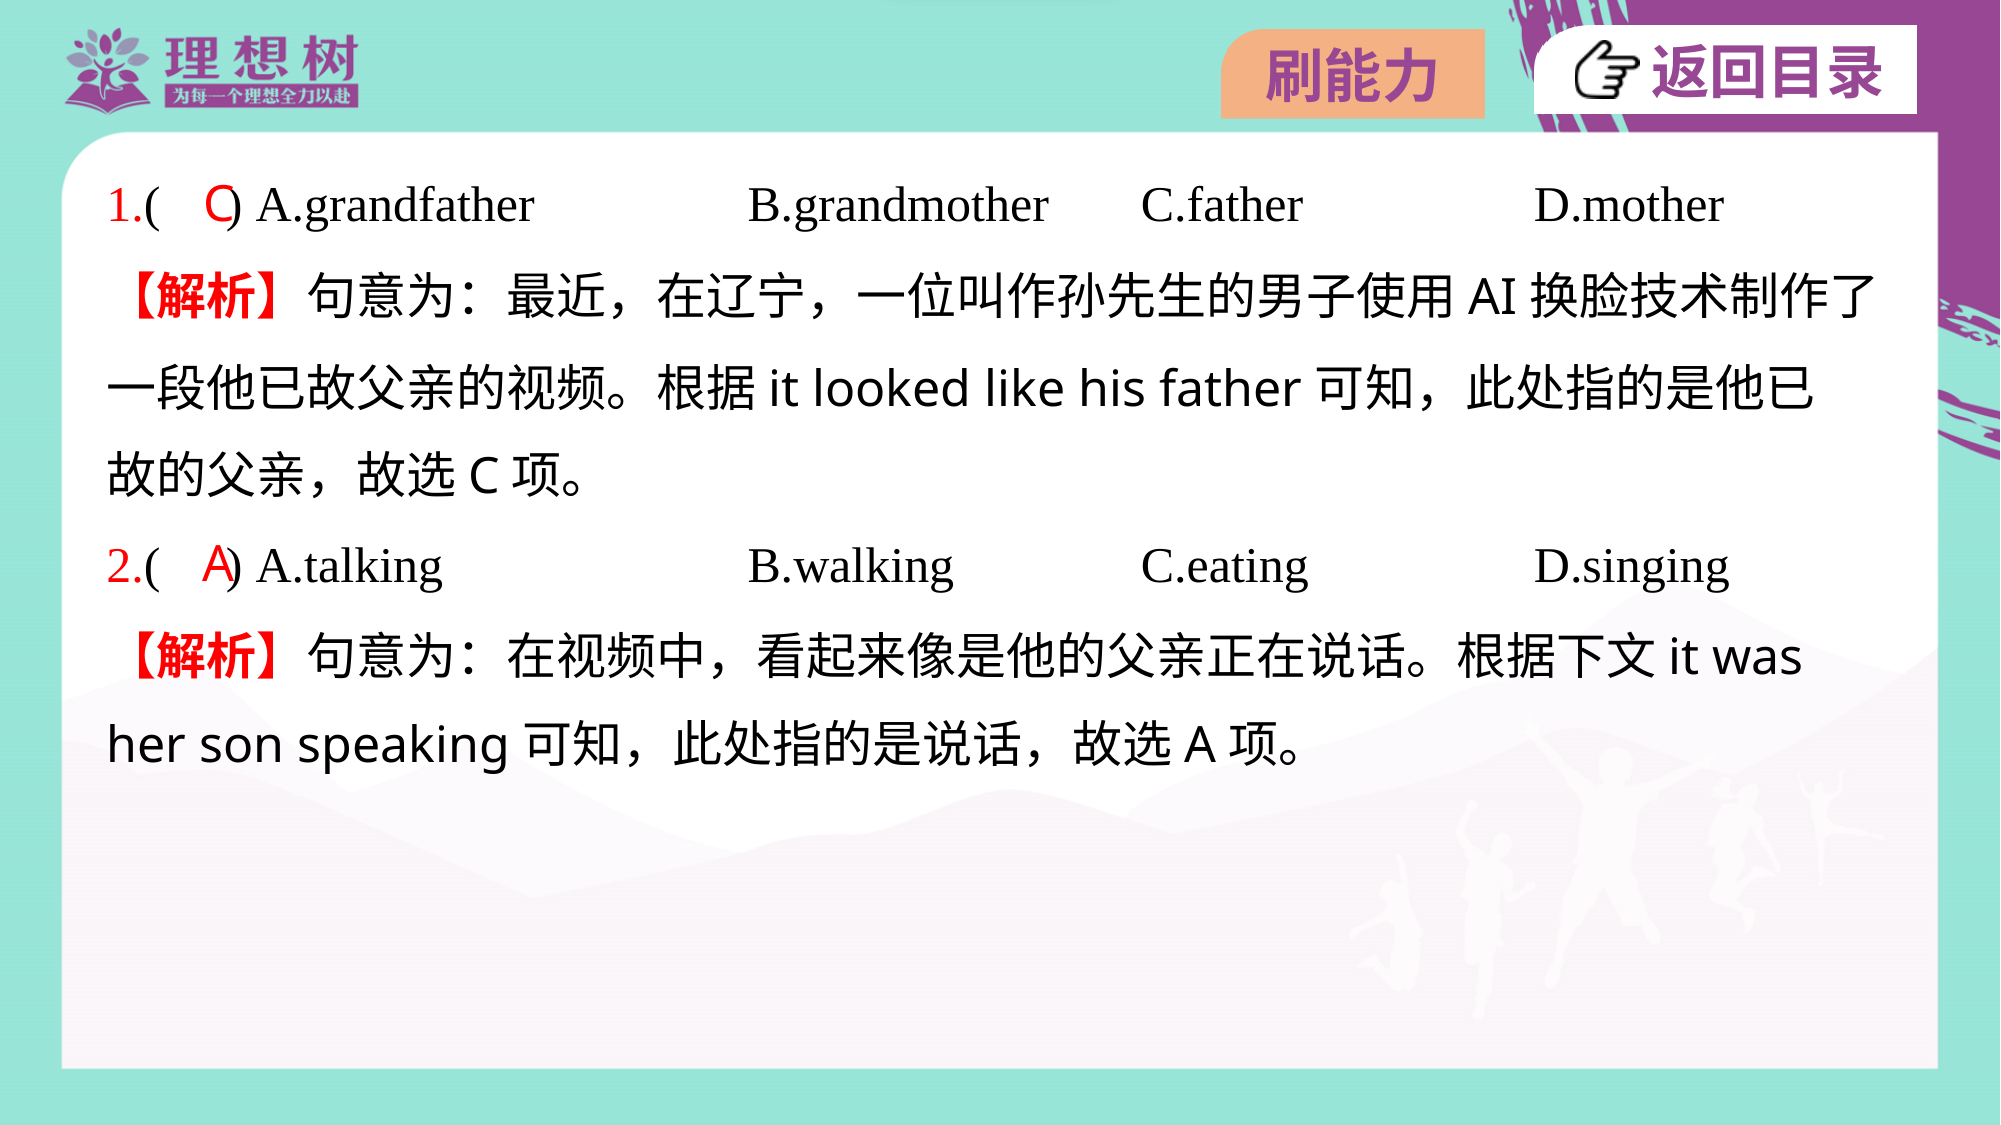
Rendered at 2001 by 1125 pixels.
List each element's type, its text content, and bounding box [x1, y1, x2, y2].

text_box 【解析】句意为：在视频中，看起来像是他的父亲正在说话。根据下文it was her son speaking可知，此处指的是说话，故选A项。 [106, 592, 1895, 763]
text_box A [188, 502, 250, 582]
text_box 2.( ) A.talking B.walking C.eating D.singing [106, 502, 188, 582]
text_box C [188, 141, 250, 221]
text_box 1.( ) A.grandfather B.grandmother C.father D.mother [106, 141, 1895, 222]
text_box 【解析】句意为：最近，在辽宁，一位叫作孙先生的男子使用AI换脸技术制作了 一段他已故父亲的视频。根据it looked like his father可知，此处指的是他已 故的父亲，故选C项。 [106, 232, 1895, 494]
picture [0, 0, 2000, 1125]
text_box 2.( ) A.talking B.walking C.eating D.singing [250, 502, 1895, 582]
